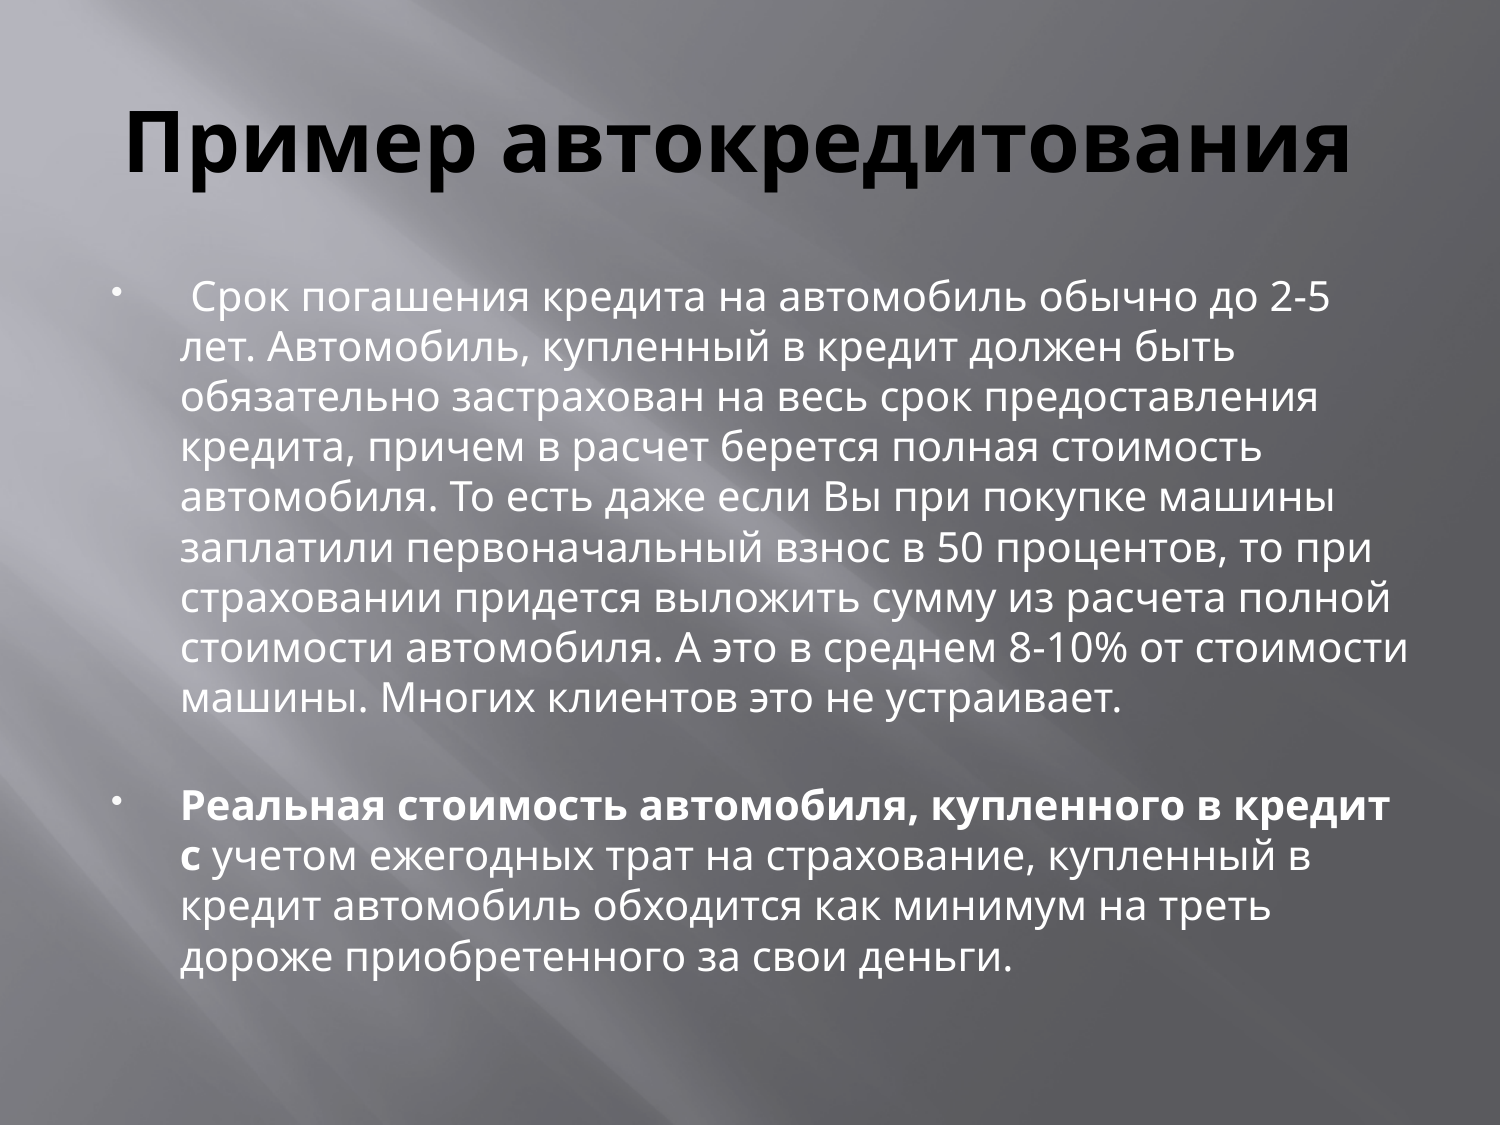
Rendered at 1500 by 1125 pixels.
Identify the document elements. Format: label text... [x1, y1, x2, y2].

list Срок погашения кредита на автомобиль обычно до 2-5 лет. Автомобиль, купленный в кредит должен быть обязательно застрахован на весь срок предоставления кредита, причем в расчет берется полная стоимость автомобиля. То есть даже если Вы при покупке машины заплатили первоначальный взнос в 50 процентов, то при страховании придется выложить сумму из расчета полной стоимости автомобиля. А это в среднем 8-10% от стоимости машины. Многих клиентов это не устраивает. Реальная стоимость автомобиля, купленного в кредит с учетом ежегодных трат на страхование, купленный в кредит автомобиль обходится как минимум на треть дороже приобретенного за свои деньги. [75, 262, 1425, 1035]
title Пример автокредитования [75, 45, 1425, 233]
